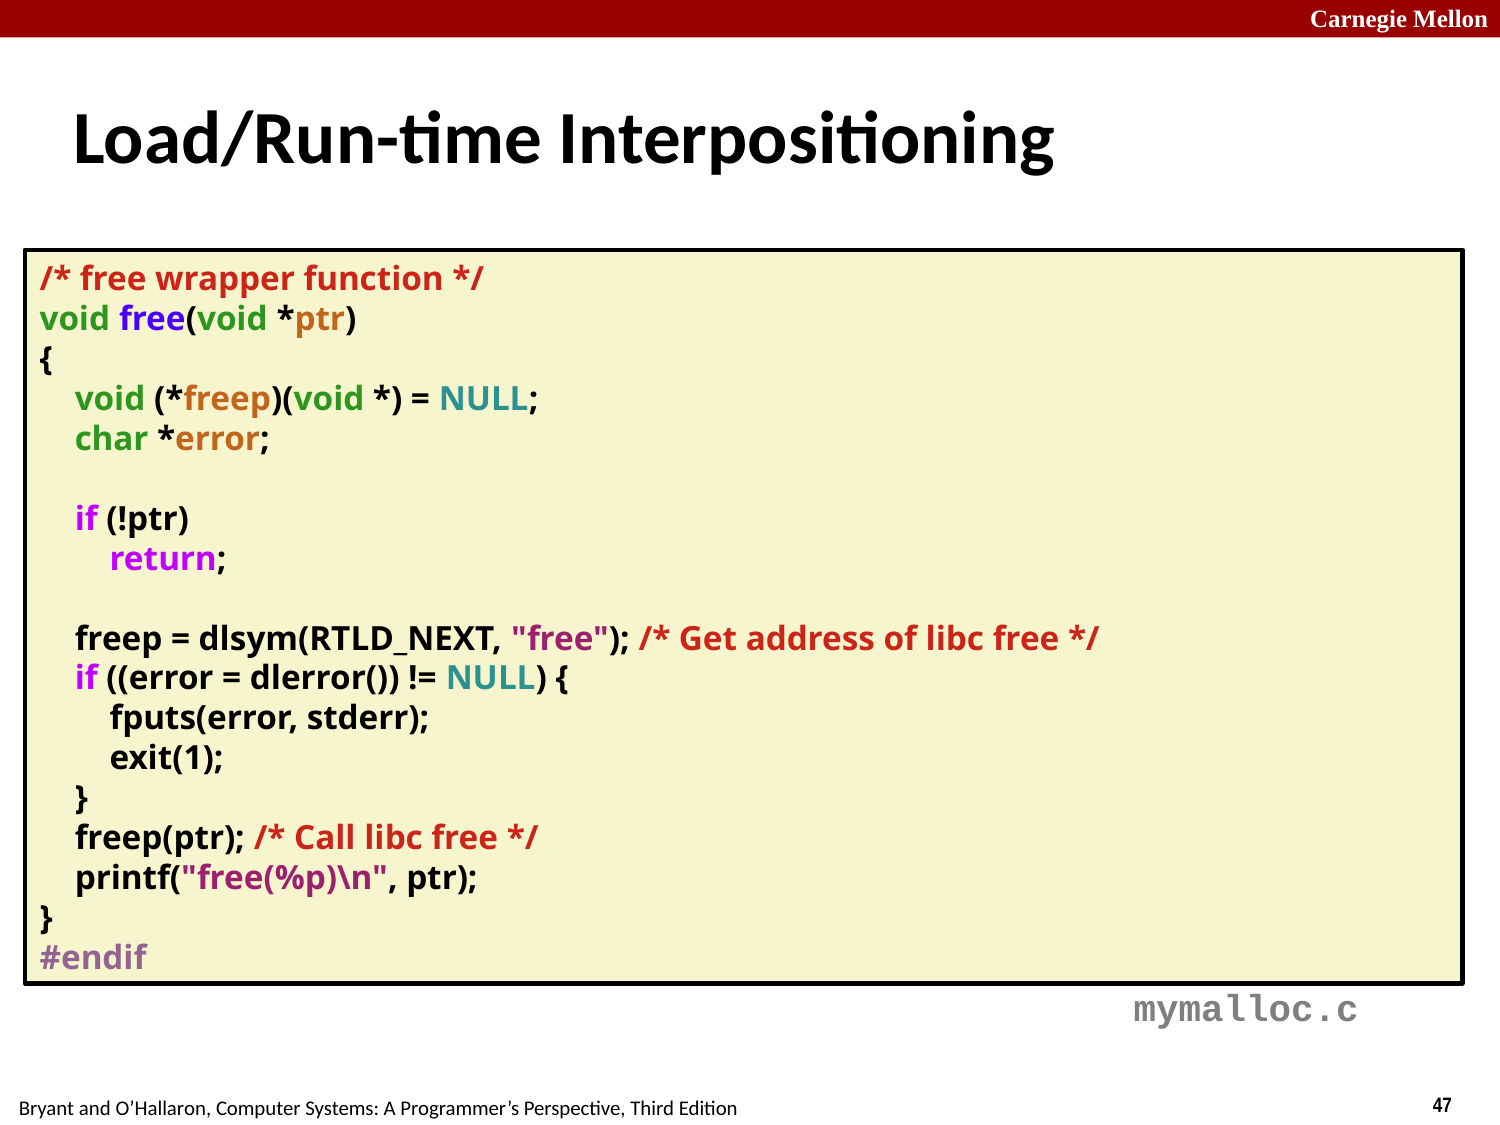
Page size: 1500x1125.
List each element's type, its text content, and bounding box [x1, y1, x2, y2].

text_box /* free wrapper function */ void free(void *ptr) { void (*freep)(void *) = NULL; char *error; if (!ptr) return; freep = dlsym(RTLD_NEXT, "free"); /* Get address of libc free */ if ((error = dlerror()) != NULL) { fputs(error, stderr); exit(1); } freep(ptr); /* Call libc free */ printf("free(%p)\n", ptr); } #endif [24, 249, 1463, 984]
title Load/Run-time Interpositioning [58, 71, 1305, 197]
text_box mymalloc.c [1118, 976, 1374, 1037]
